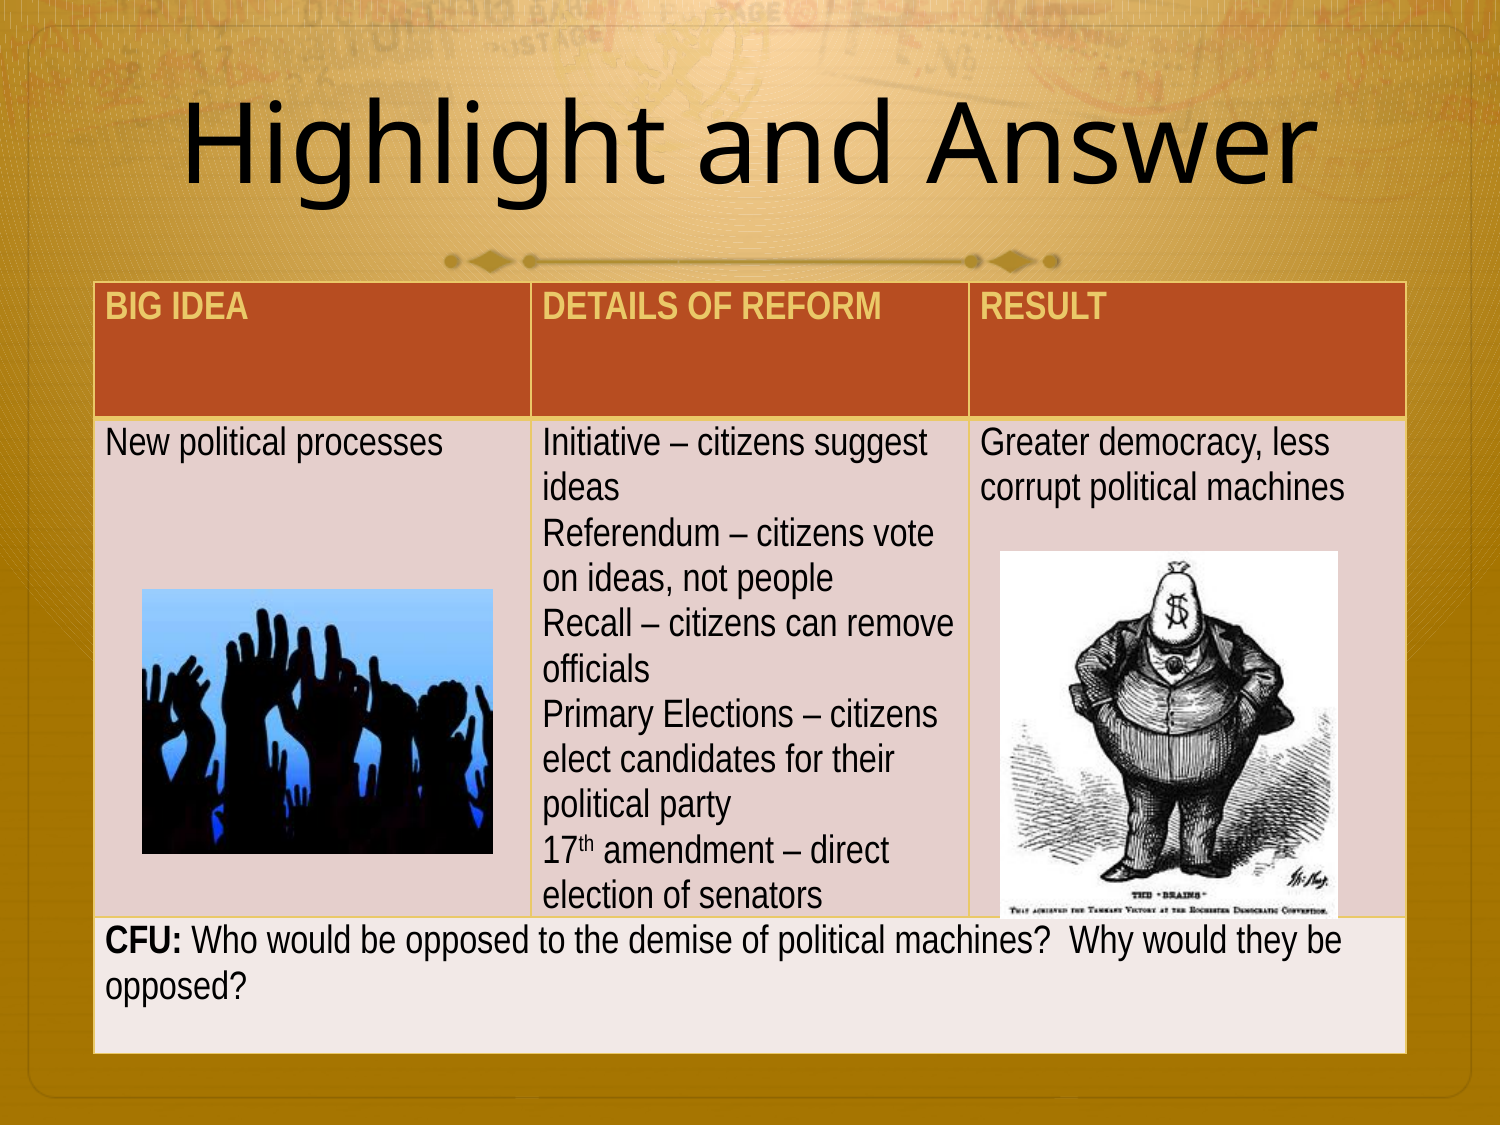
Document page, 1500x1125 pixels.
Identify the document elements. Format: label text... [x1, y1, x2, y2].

table_cell New political processes [95, 421, 530, 916]
table_header BIG IDEA [95, 283, 530, 416]
table_cell CFU: Who would be opposed to the demise of political machines? Why would they be opposed? [95, 918, 1405, 1053]
table_cell Initiative – citizens suggest ideas Referendum – citizens vote on ideas, not people Recall – citizens can remove officials Primary Elections – citizens elect candidates for their political party 17th amendment – direct election of senators [532, 421, 968, 916]
title Highlight and Answer [93, 45, 1407, 233]
picture [0, 0, 1500, 1125]
table_header RESULT [970, 283, 1405, 416]
table_header DETAILS OF REFORM [532, 283, 968, 416]
table_cell Greater democracy, less corrupt political machines [970, 421, 1405, 916]
